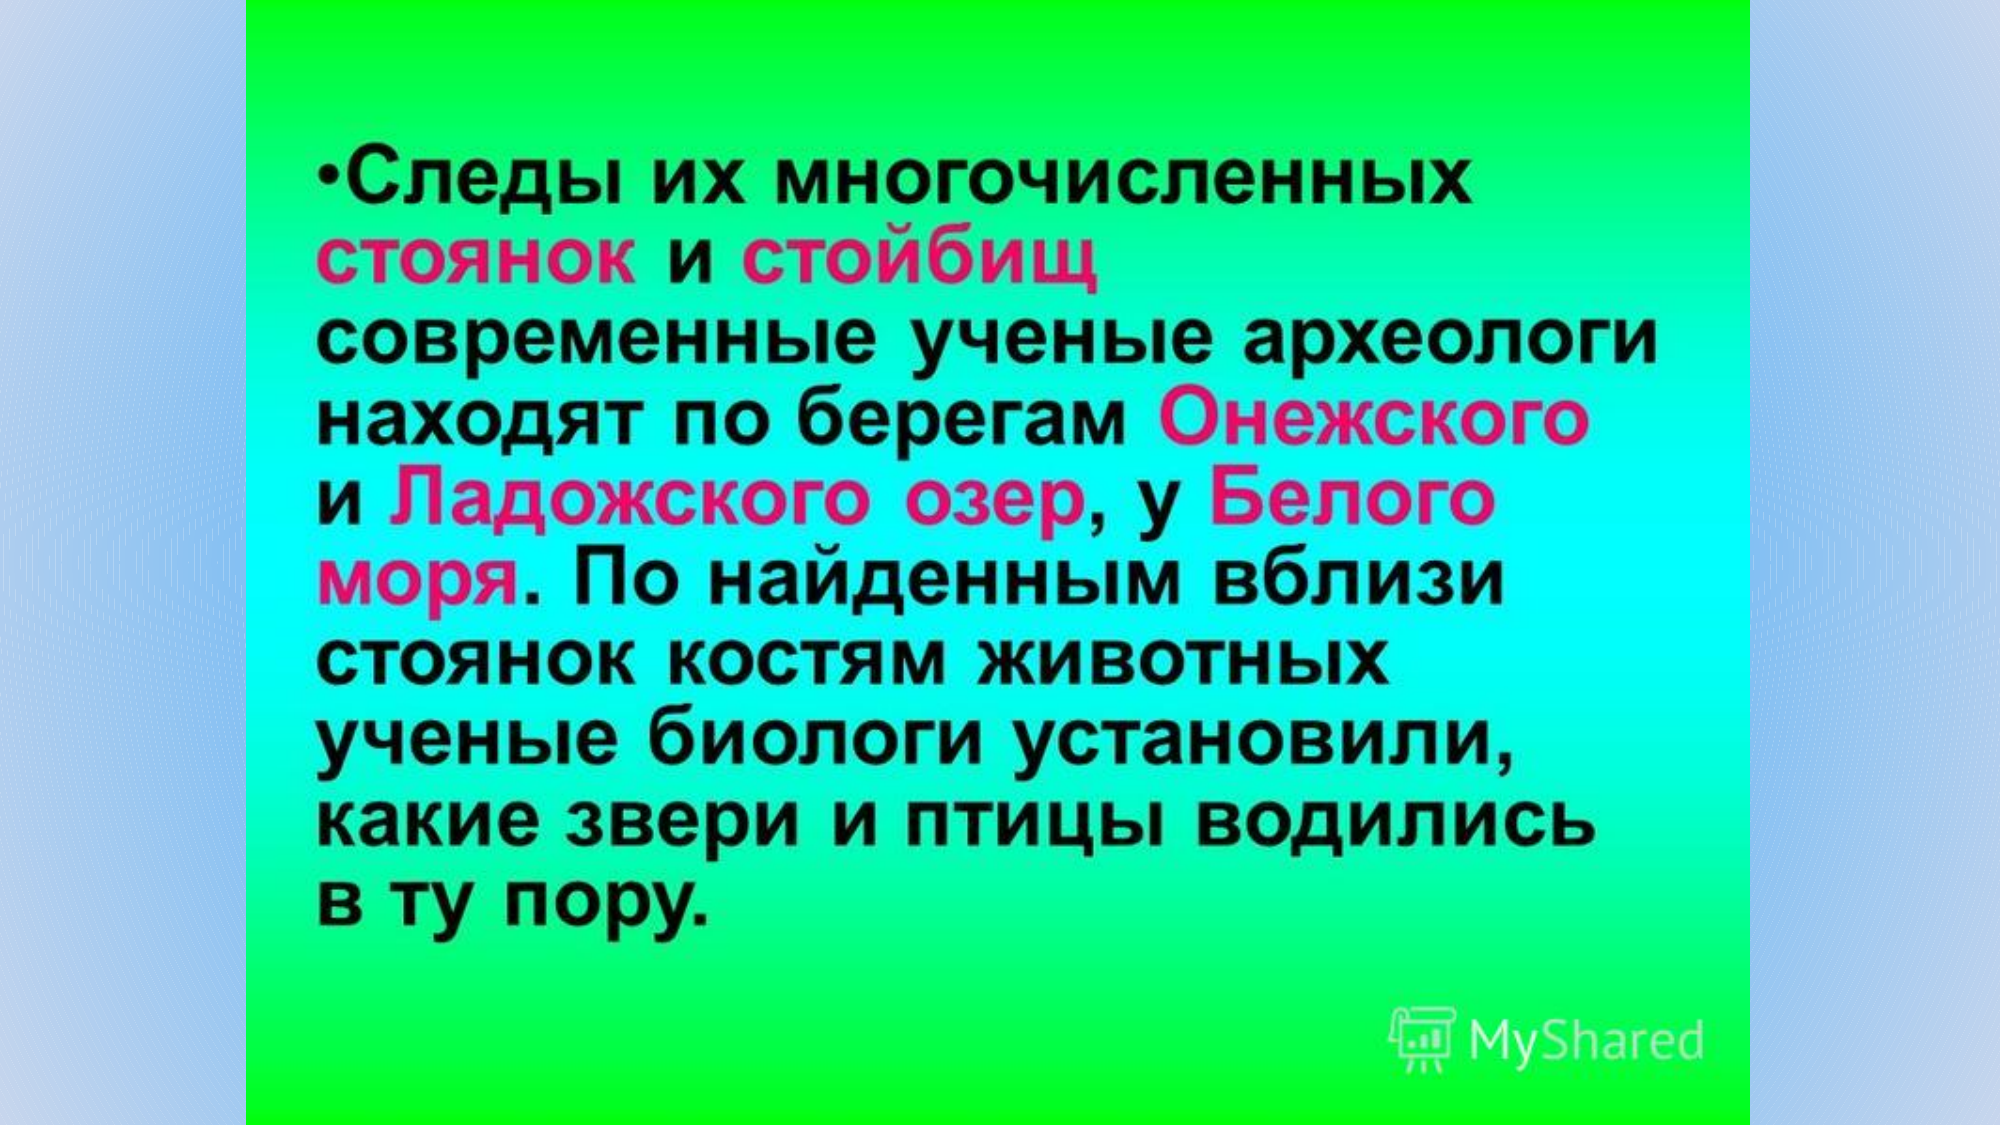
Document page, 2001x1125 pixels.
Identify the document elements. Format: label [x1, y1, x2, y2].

picture [246, 0, 1750, 1125]
